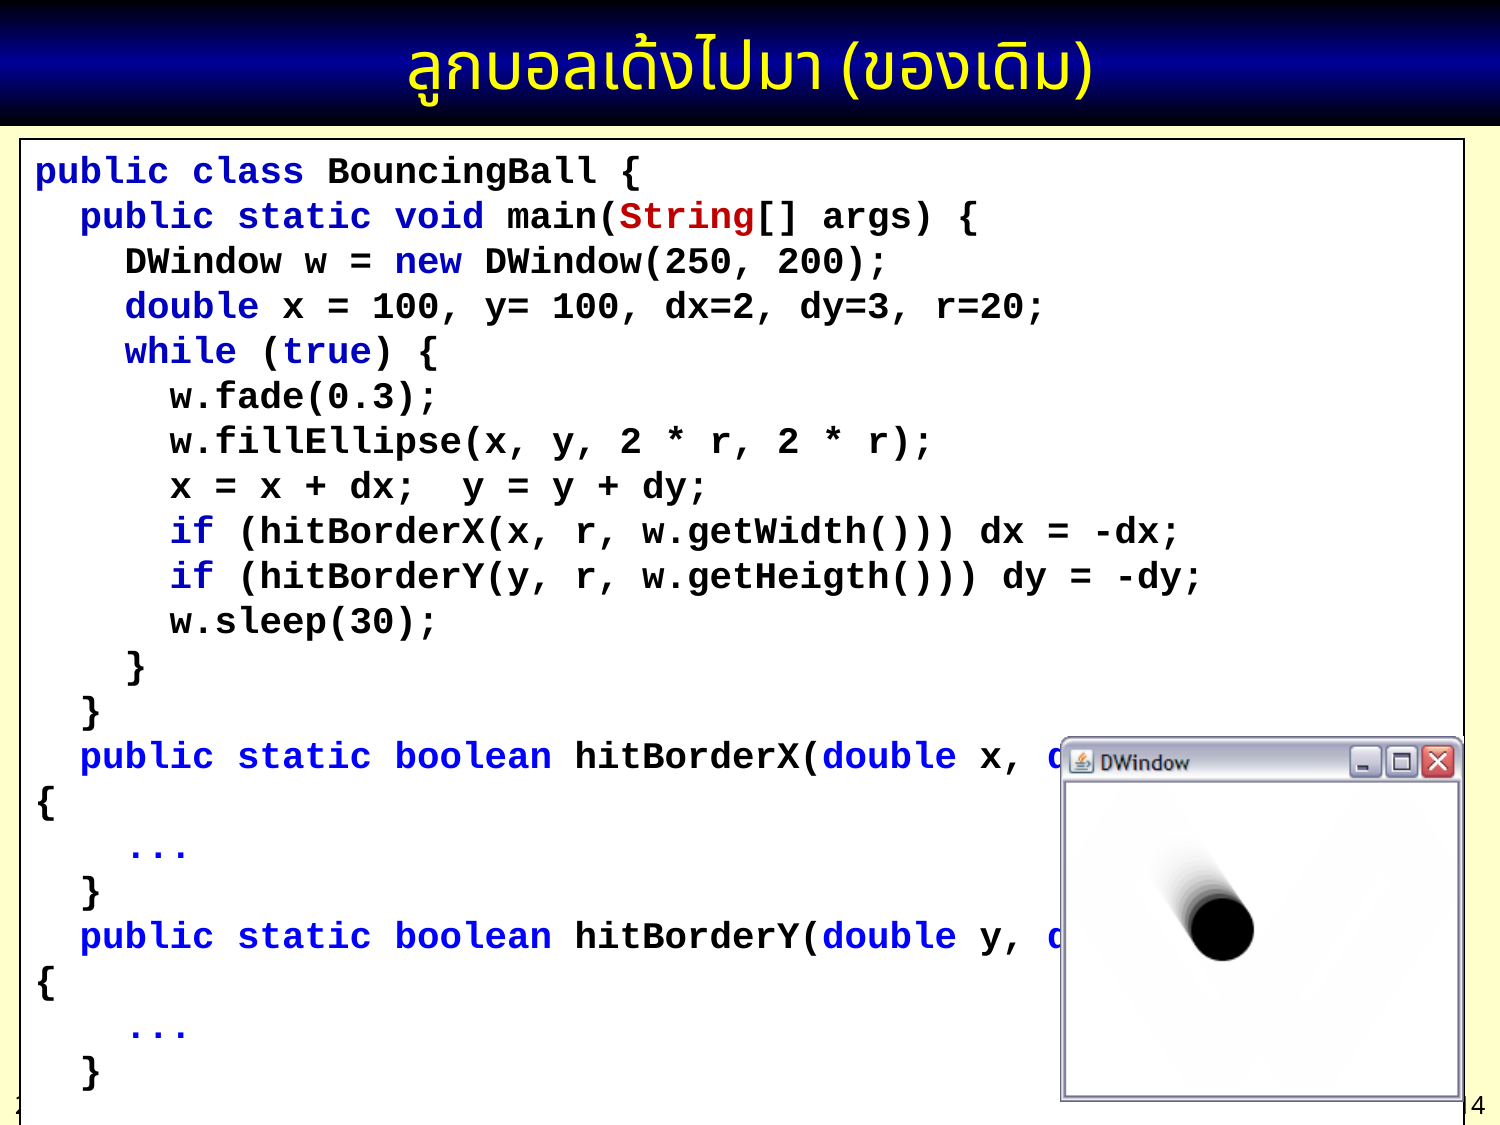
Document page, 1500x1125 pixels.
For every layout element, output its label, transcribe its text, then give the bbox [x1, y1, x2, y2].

picture [1060, 735, 1465, 1102]
title ลูกบอลเด้งไปมา (ของเดิม) [0, 0, 1500, 126]
text_box public class BouncingBall { public static void main(String[] args) { DWindow w = new DWindow(250, 200); double x = 100, y= 100, dx=2, dy=3, r=20; while (true) { w.fade(0.3); w.fillEllipse(x, y, 2 * r, 2 * r); x = x + dx; y = y + dy; if (hitBorderX(x, r, w.getWidth())) dx = -dx; if (hitBorderY(y, r, w.getHeigth())) dy = -dy; w.sleep(30); } } public static boolean hitBorderX(double x, double r, int w) { ... } public static boolean hitBorderY(double y, double r, int h) { ... } } [19, 139, 1464, 1125]
